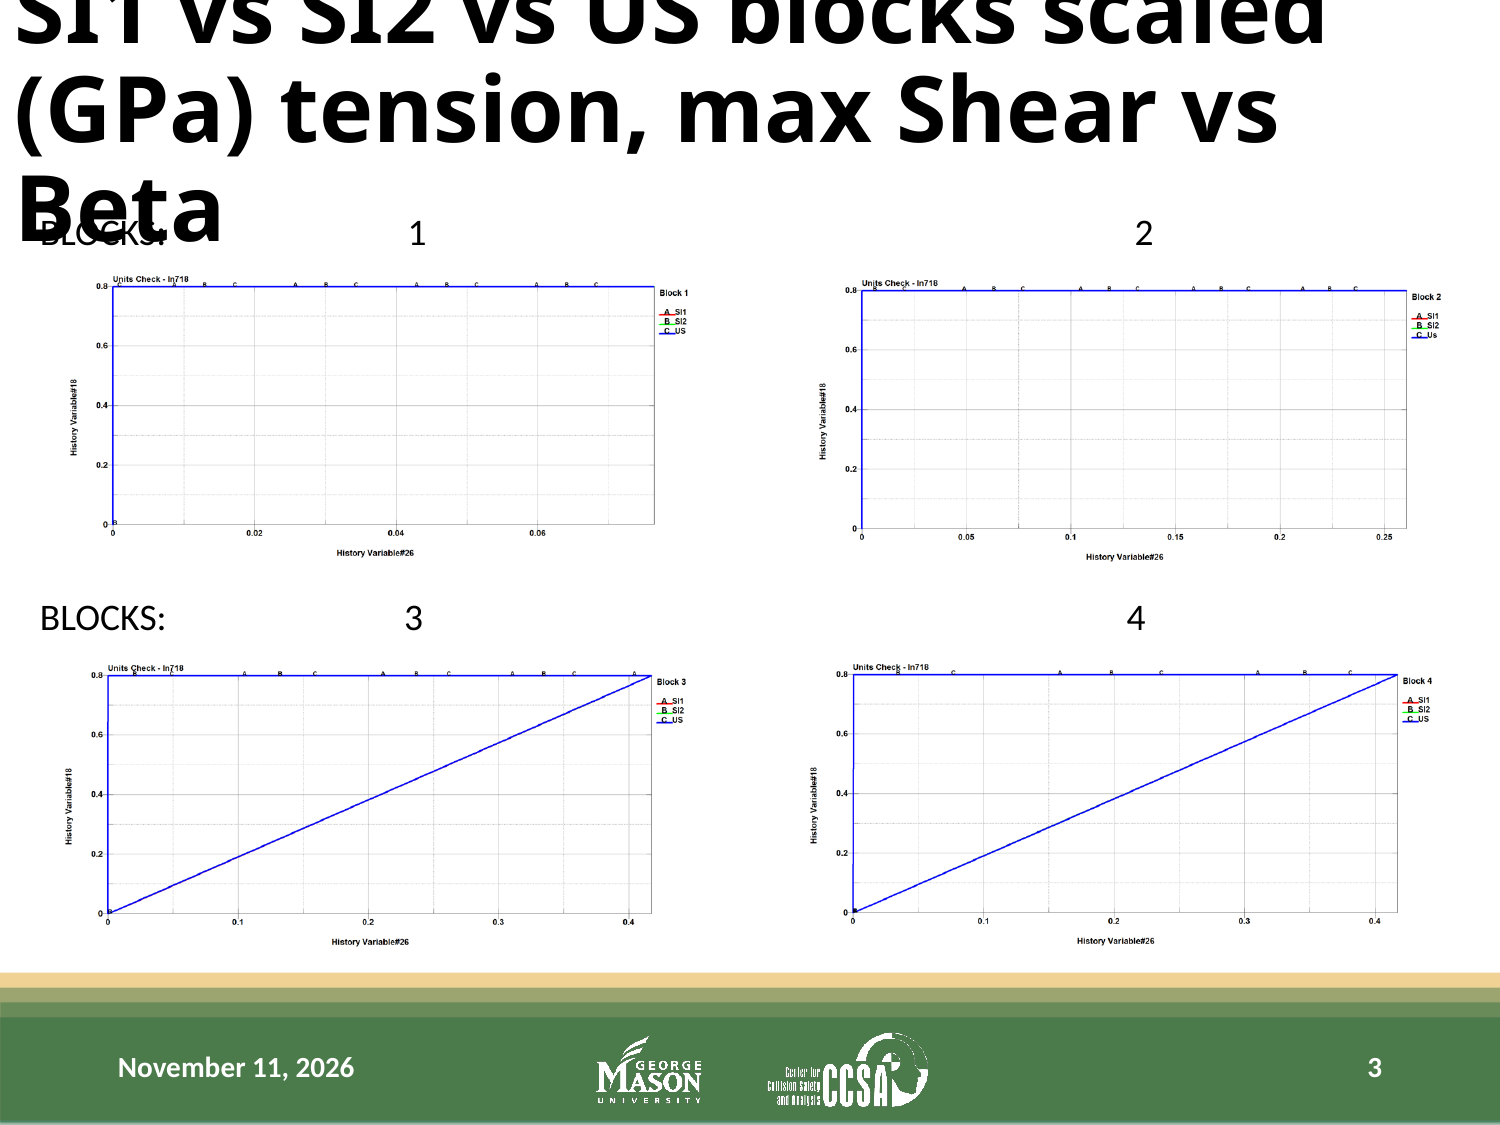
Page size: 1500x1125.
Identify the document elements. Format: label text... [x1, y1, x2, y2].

slide_number 3 [1115, 1041, 1397, 1102]
text_box SI1 vs SI2 vs US blocks scaled (GPa) tension, max Shear vs Beta [0, 25, 1450, 201]
picture [796, 272, 1453, 570]
text_box BLOCKS: 3 4 [25, 585, 1500, 646]
picture [787, 656, 1444, 954]
picture [42, 657, 698, 955]
picture [587, 1024, 713, 1115]
picture [47, 268, 703, 566]
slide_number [103, 1041, 441, 1102]
text_box BLOCKS: 1 2 [24, 200, 1500, 261]
picture [757, 1024, 938, 1115]
